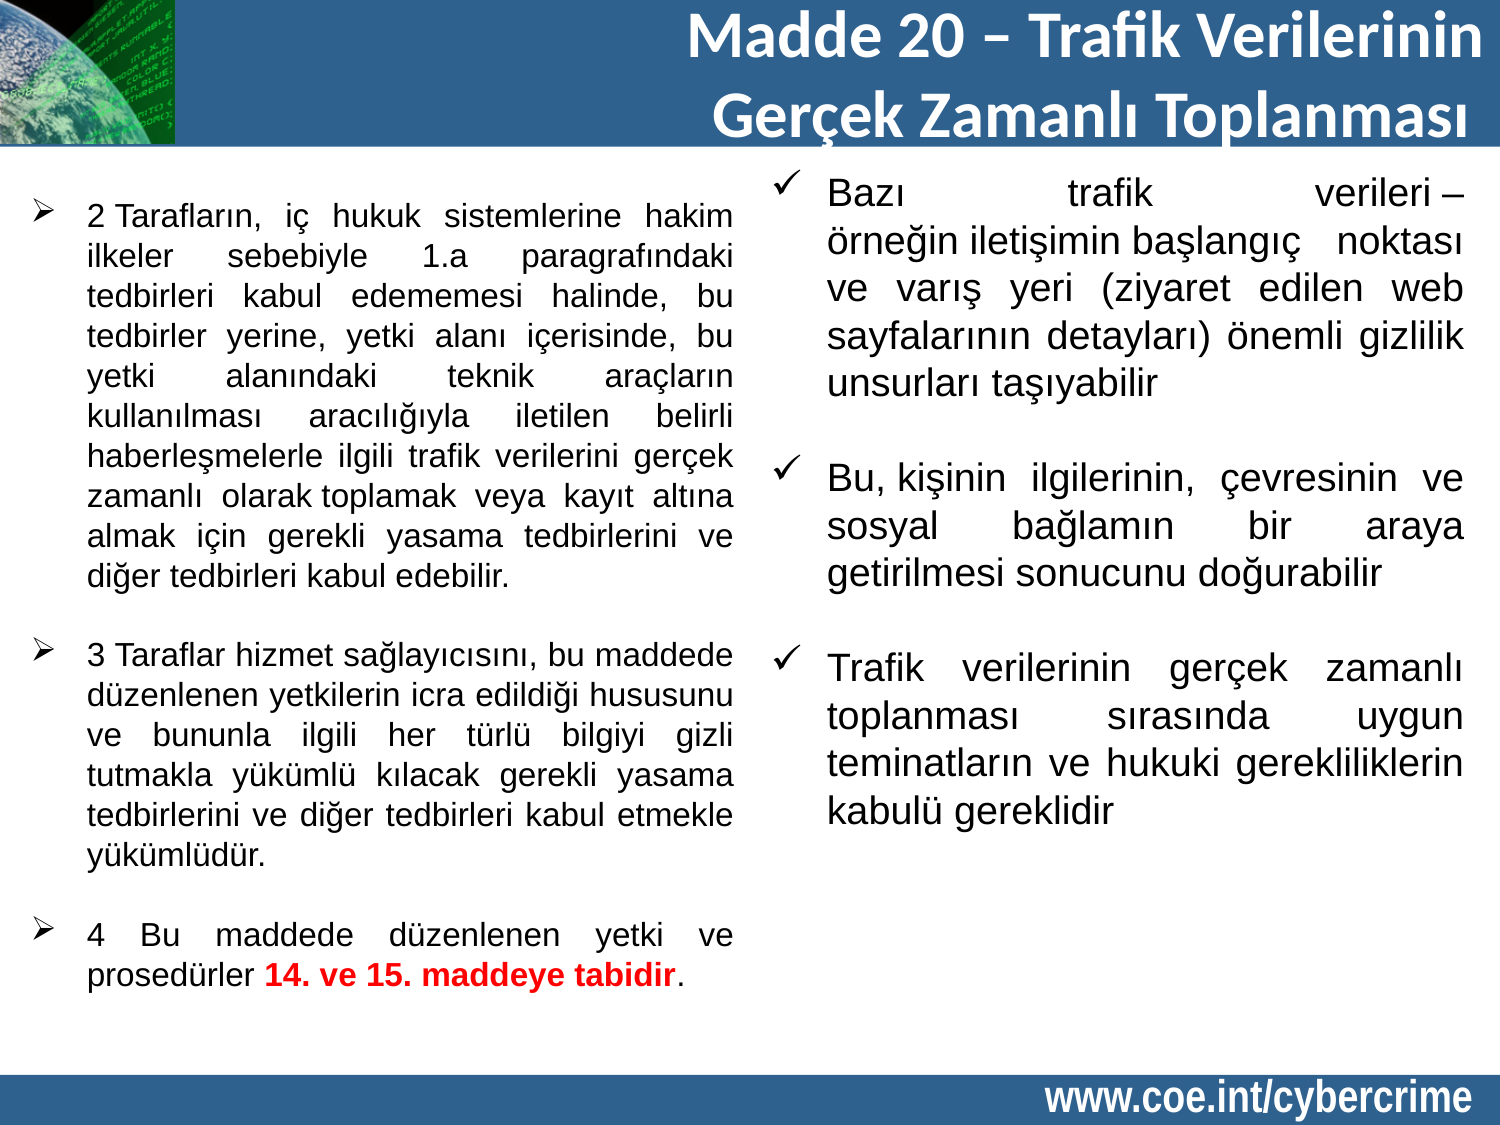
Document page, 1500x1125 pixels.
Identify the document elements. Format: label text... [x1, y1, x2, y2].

text_box Madde 20 – Trafik Verilerinin Gerçek Zamanlı Toplanması [177, 0, 1500, 149]
text_box www.coe.int/cybercrime [1030, 1059, 1500, 1125]
text_box 2 Tarafların, iç hukuk sistemlerine hakim ilkeler sebebiyle 1.a paragrafındaki tedbirleri kabul edememesi halinde, bu tedbirler yerine, yetki alanı içerisinde, bu yetki alanındaki teknik araçların kullanılması aracılığıyla iletilen belirli haberleşmelerle ilgili trafik verilerini gerçek zamanlı olarak toplamak veya kayıt altına almak için gerekli yasama tedbirlerini ve diğer tedbirleri kabul edebilir. 3 Taraflar hizmet sağlayıcısını, bu maddede düzenlenen yetkilerin icra edildiği hususunu ve bununla ilgili her türlü bilgiyi gizli tutmakla yükümlü kılacak gerekli yasama tedbirlerini ve diğer tedbirleri kabul etmekle yükümlüdür. 4 Bu maddede düzenlenen yetki ve prosedürler 14. ve 15. maddeye tabidir. [15, 186, 750, 1001]
picture [0, 0, 175, 144]
text_box Bazı trafik verileri – örneğin iletişimin başlangıç noktası ve varış yeri (ziyaret edilen web sayfalarının detayları) önemli gizlilik unsurları taşıyabilir Bu, kişinin ilgilerinin, çevresinin ve sosyal bağlamın bir araya getirilmesi sonucunu doğurabilir Trafik verilerinin gerçek zamanlı toplanması sırasında uygun teminatların ve hukuki gerekliliklerin kabulü gereklidir [755, 159, 1480, 840]
text_box [0, 1073, 1030, 1125]
